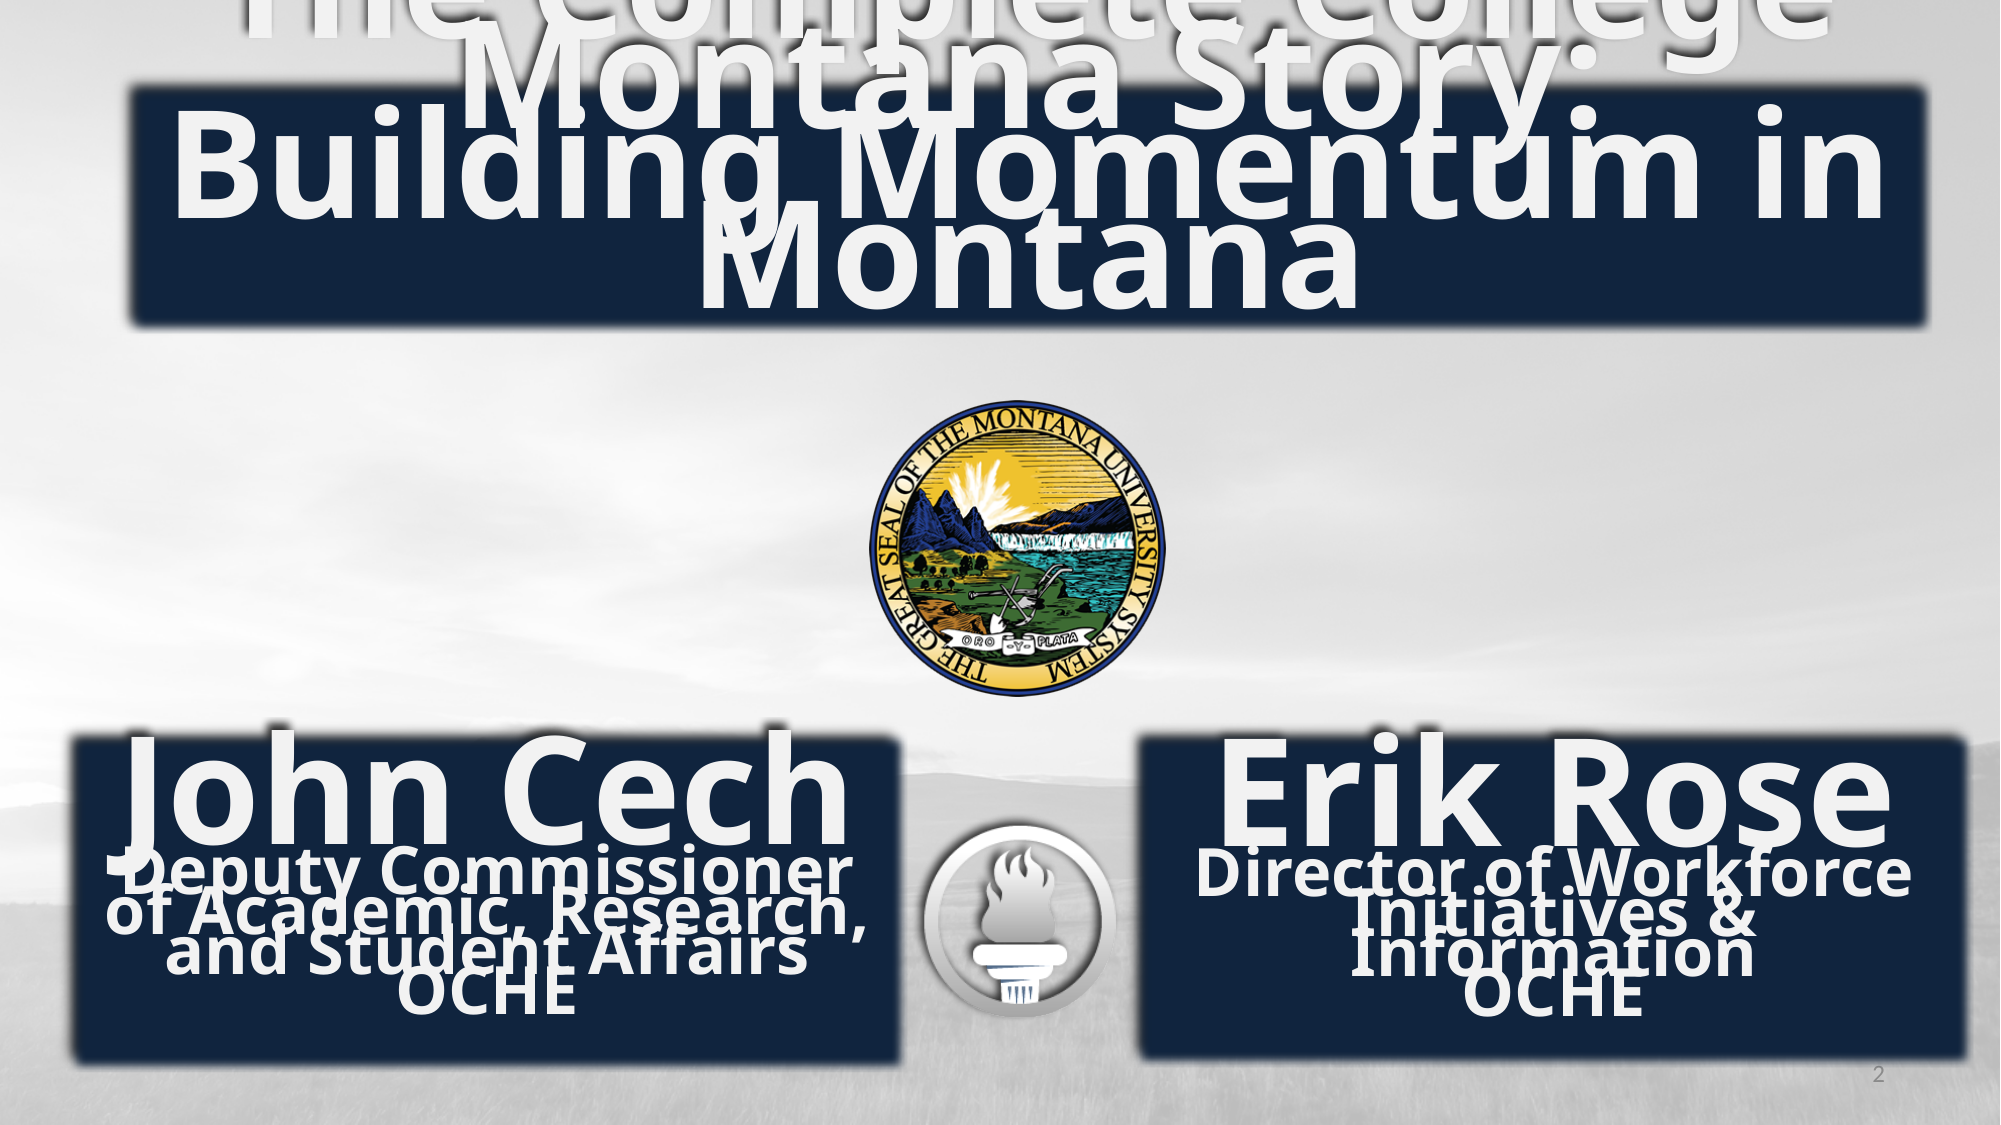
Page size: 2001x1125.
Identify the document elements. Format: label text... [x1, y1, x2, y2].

text_box Erik Rose Director of Workforce Initiatives & Information OCHE [1151, 749, 1961, 1054]
picture [904, 799, 1129, 1044]
slide_number 2 [1433, 1065, 1900, 1103]
text_box John Cech Deputy Commissioner of Academic, Research, and Student Affairs OCHE [85, 749, 893, 1058]
picture [865, 398, 1168, 700]
text_box The Complete College Montana Story: Building Momentum in Montana [143, 100, 1917, 319]
